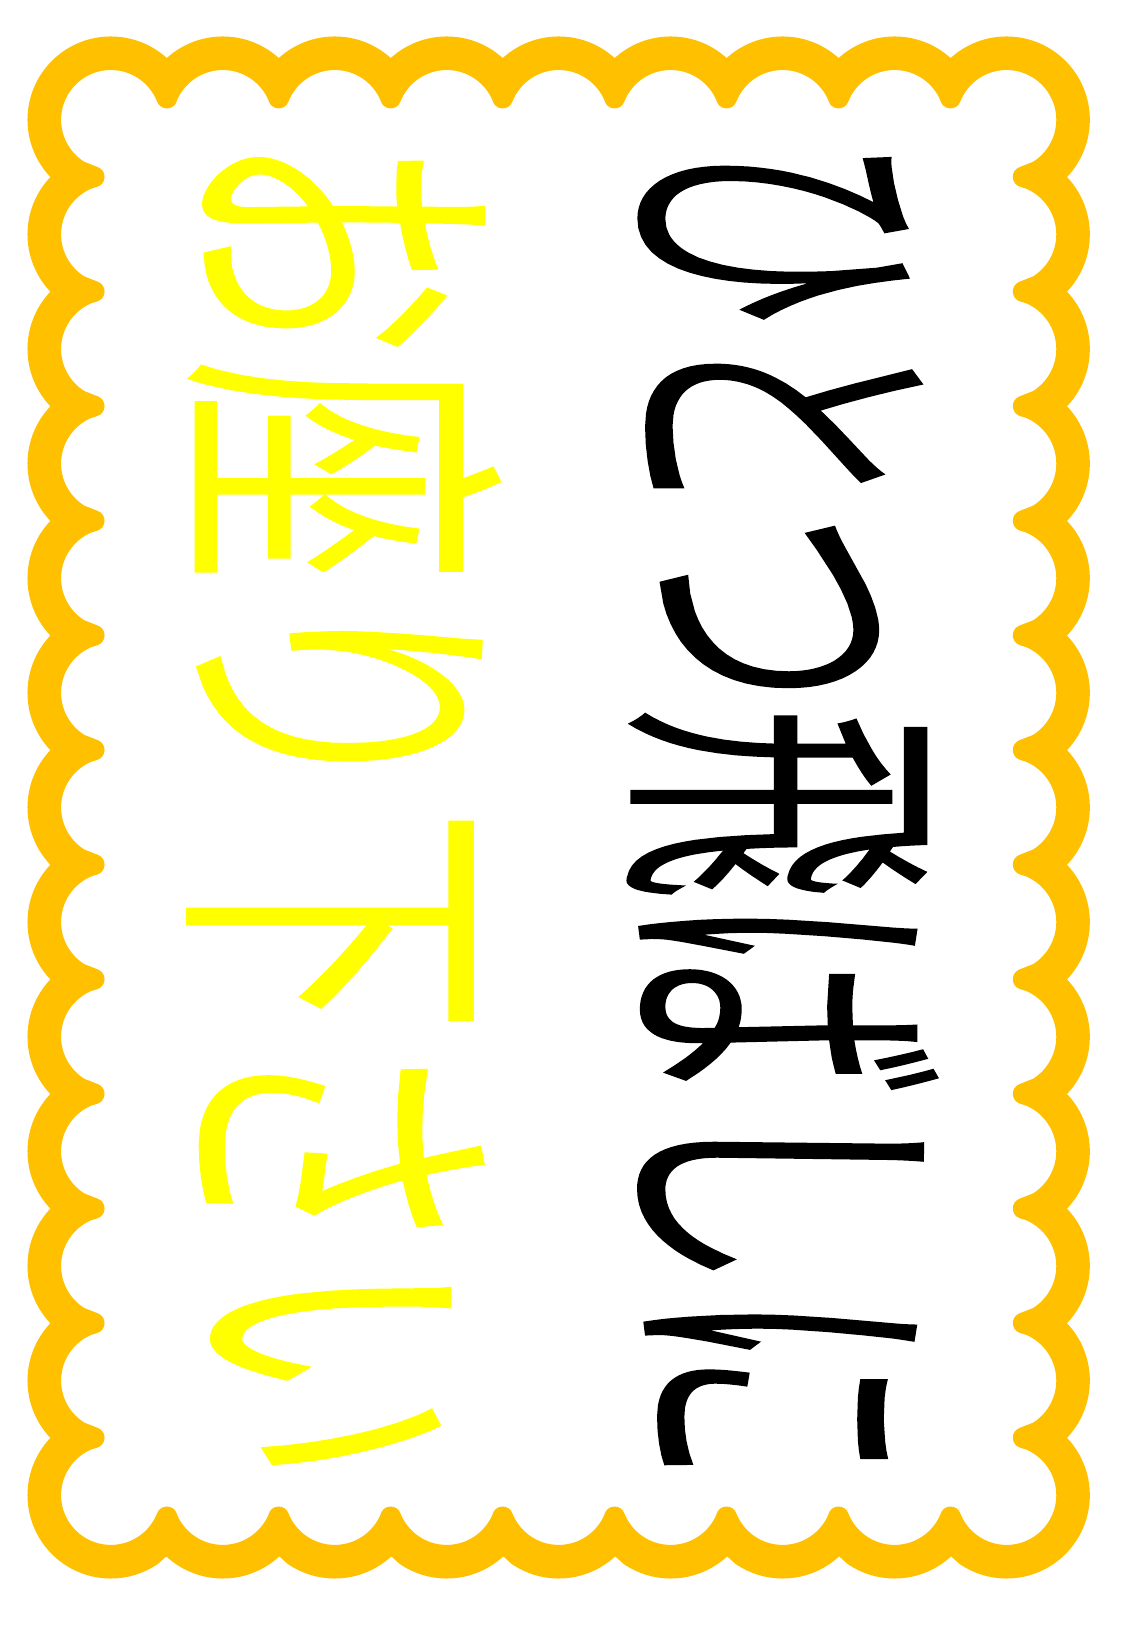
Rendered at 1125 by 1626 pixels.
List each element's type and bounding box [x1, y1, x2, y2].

text_box [35, 44, 1082, 1571]
